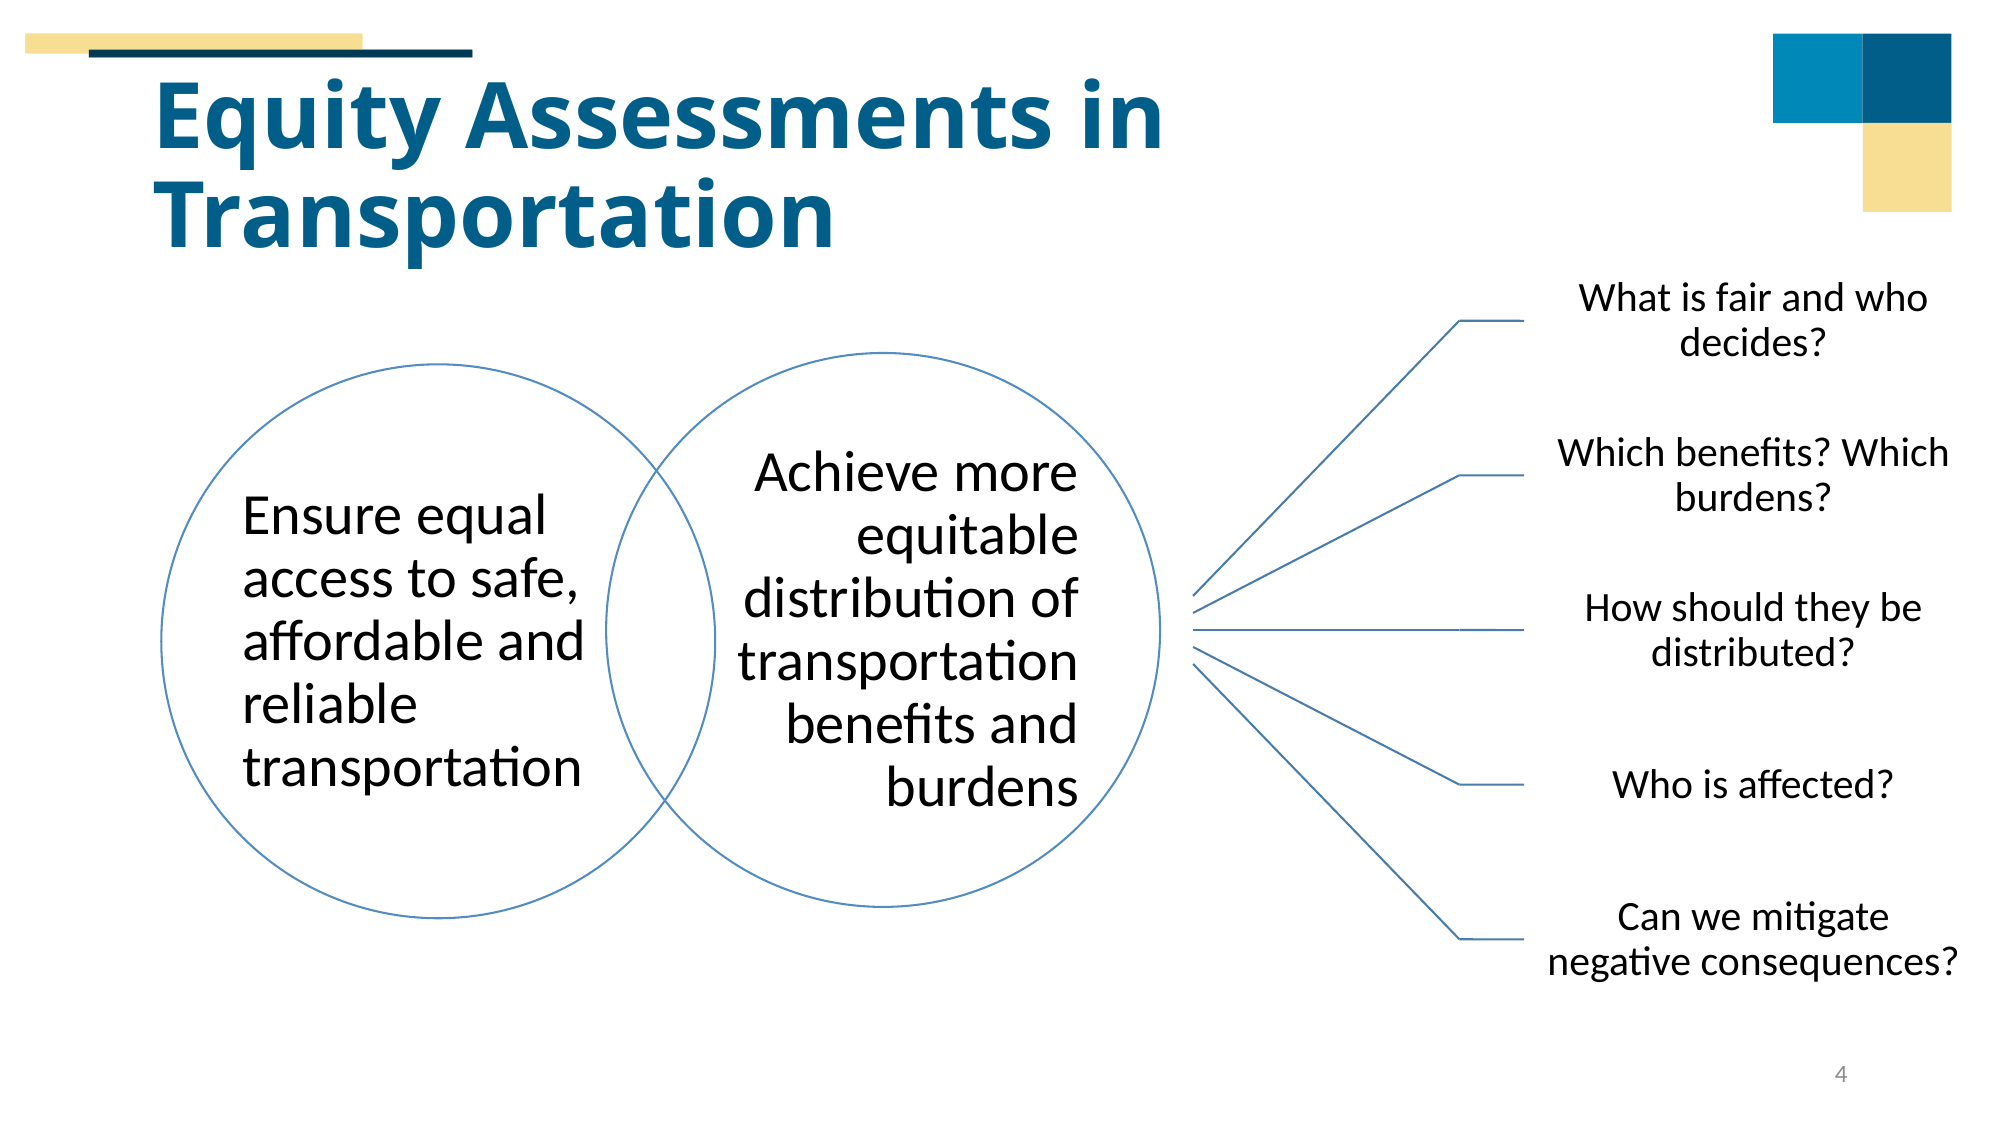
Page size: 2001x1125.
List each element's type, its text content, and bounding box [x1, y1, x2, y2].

title Equity Assessments in Transportation [137, 59, 1863, 242]
slide_number 4 [1412, 1042, 1863, 1103]
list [51, 242, 1985, 1017]
